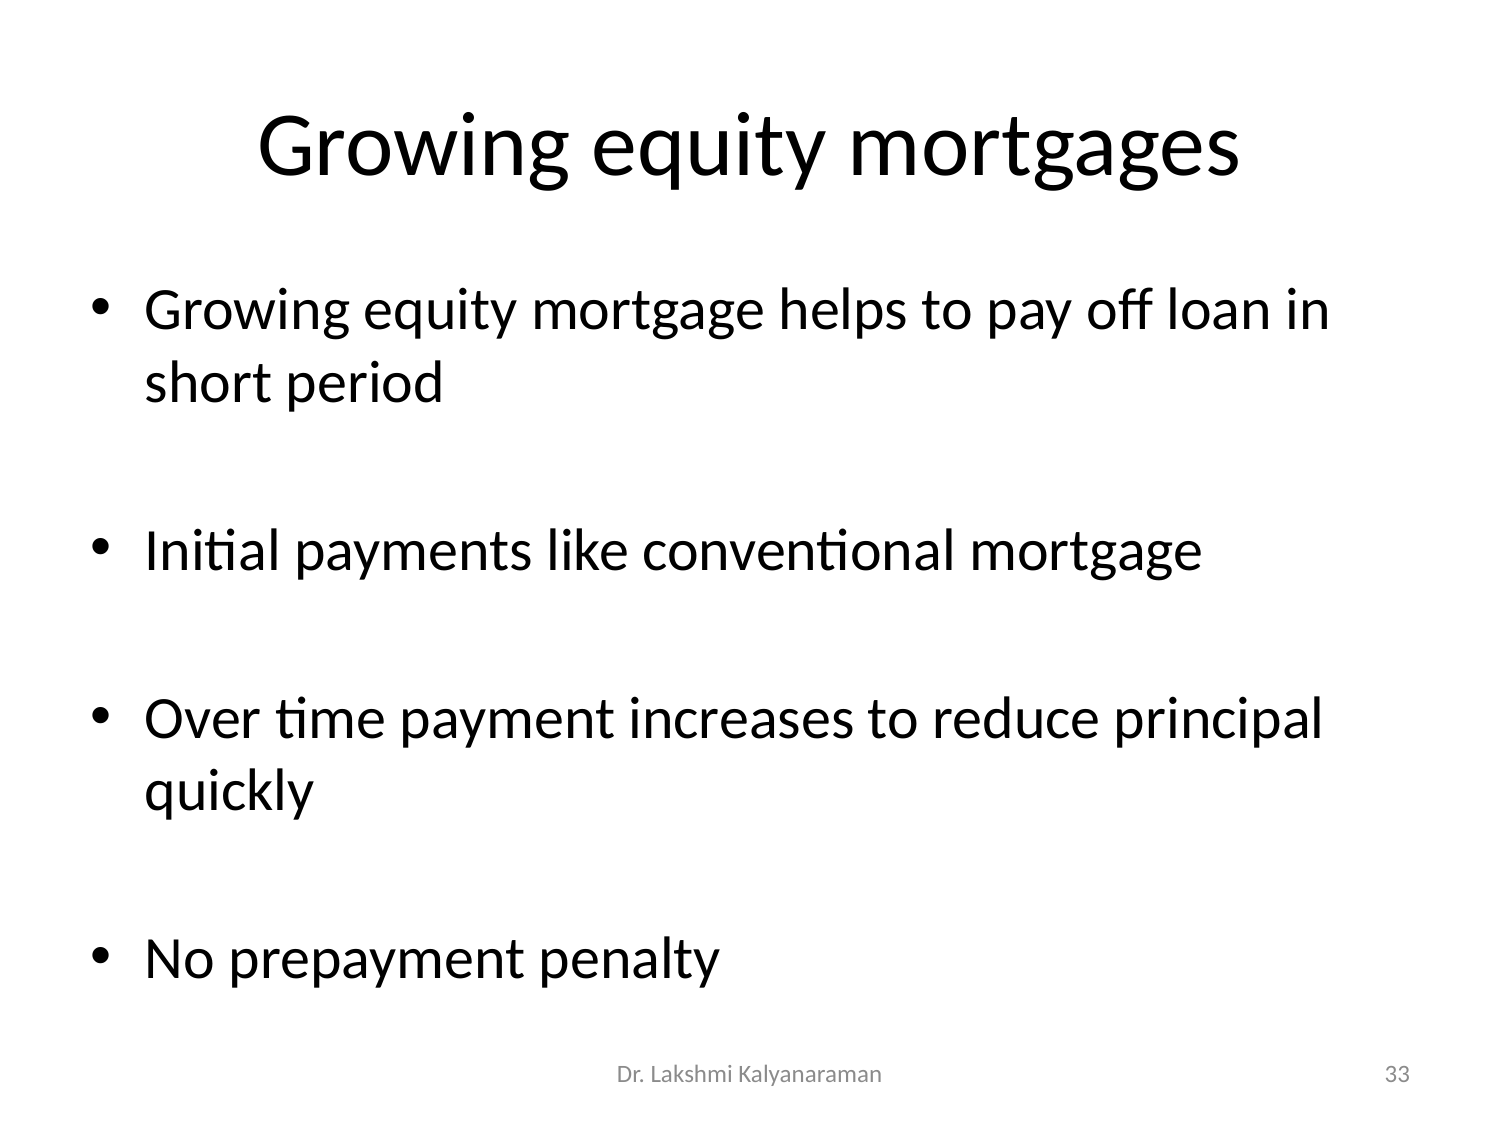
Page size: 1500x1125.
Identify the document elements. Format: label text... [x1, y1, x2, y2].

title Growing equity mortgages [75, 45, 1425, 233]
slide_number 33 [1074, 1042, 1425, 1103]
list Growing equity mortgage helps to pay off loan in short period Initial payments like conventional mortgage Over time payment increases to reduce principal quickly No prepayment penalty [75, 262, 1425, 1005]
footer Dr. Lakshmi Kalyanaraman [512, 1042, 988, 1103]
